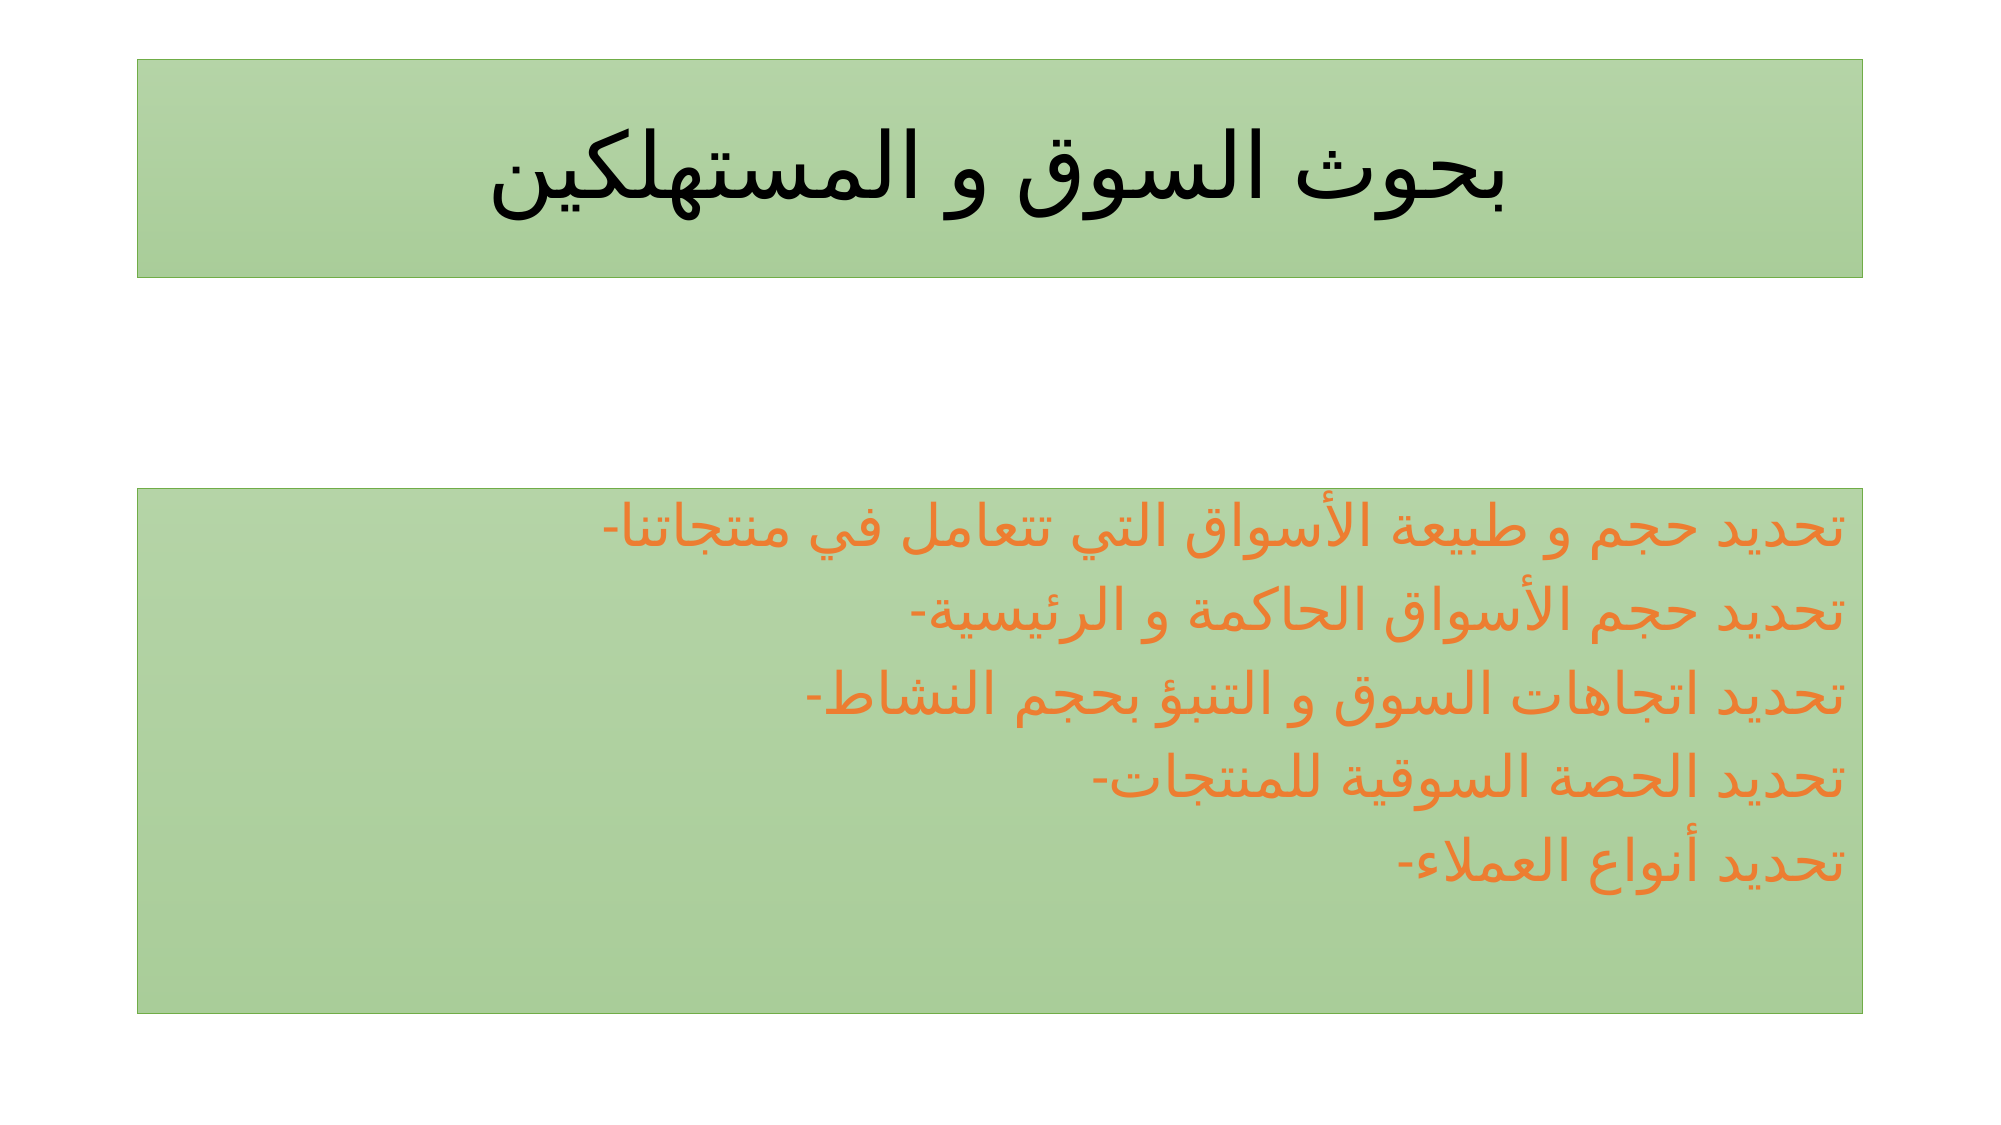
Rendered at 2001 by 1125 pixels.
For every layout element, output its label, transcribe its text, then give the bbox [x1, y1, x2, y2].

list -تحديد حجم و طبيعة الأسواق التي تتعامل في منتجاتنا -تحديد حجم الأسواق الحاكمة و الرئيسية -تحديد اتجاهات السوق و التنبؤ بحجم النشاط -تحديد الحصة السوقية للمنتجات -تحديد أنواع العملاء [137, 488, 1863, 1014]
title بحوث السوق و المستهلكين [137, 59, 1863, 278]
